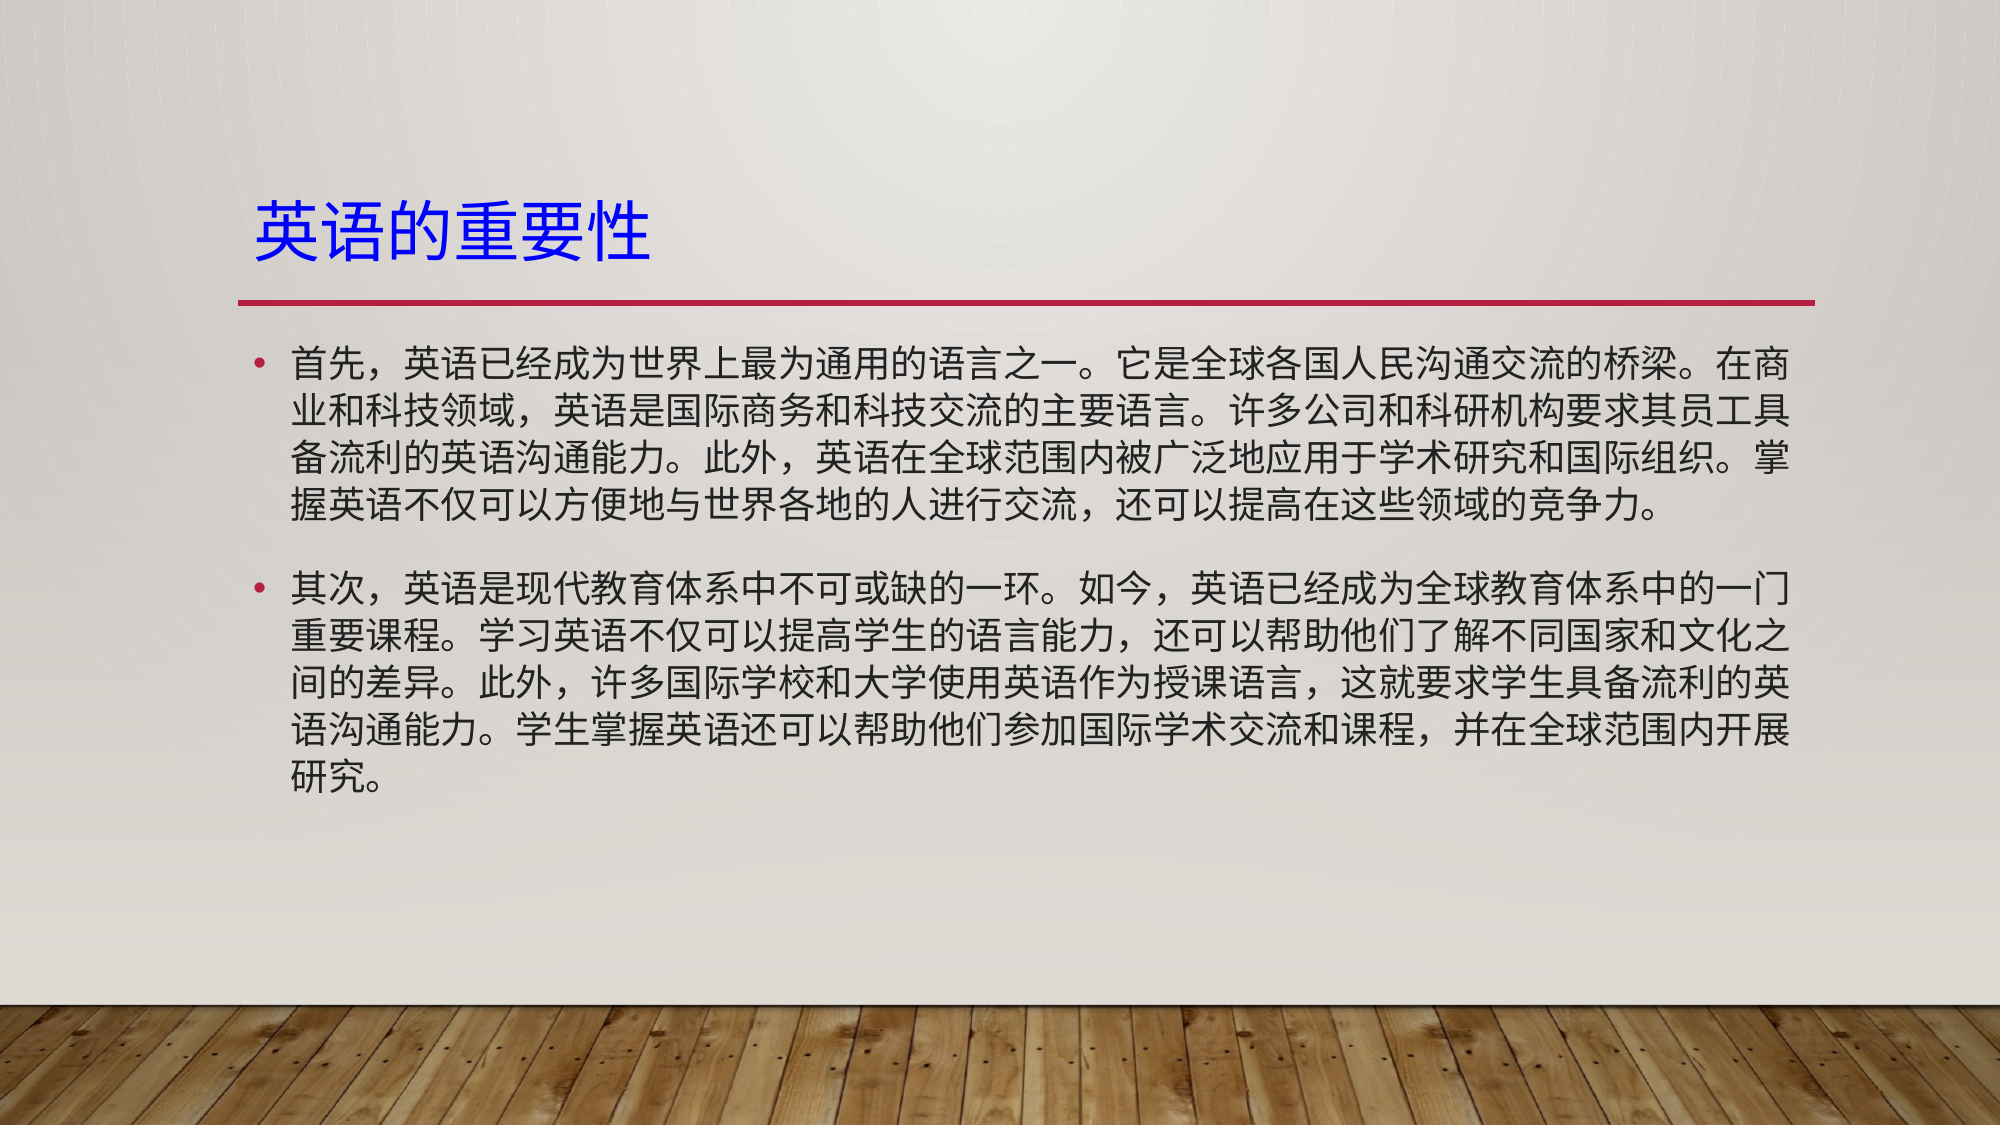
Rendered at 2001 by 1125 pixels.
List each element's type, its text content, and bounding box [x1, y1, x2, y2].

list 首先，英语已经成为世界上最为通用的语言之一。它是全球各国人民沟通交流的桥梁。在商业和科技领域，英语是国际商务和科技交流的主要语言。许多公司和科研机构要求其员工具备流利的英语沟通能力。此外，英语在全球范围内被广泛地应用于学术研究和国际组织。掌握英语不仅可以方便地与世界各地的人进行交流，还可以提高在这些领域的竞争力。 其次，英语是现代教育体系中不可或缺的一环。如今，英语已经成为全球教育体系中的一门重要课程。学习英语不仅可以提高学生的语言能力，还可以帮助他们了解不同国家和文化之间的差异。此外，许多国际学校和大学使用英语作为授课语言，这就要求学生具备流利的英语沟通能力。学生掌握英语还可以帮助他们参加国际学术交流和课程，并在全球范围内开展研究。 [238, 330, 1814, 897]
picture [0, 1005, 2000, 1125]
title 英语的重要性 [238, 191, 1814, 330]
